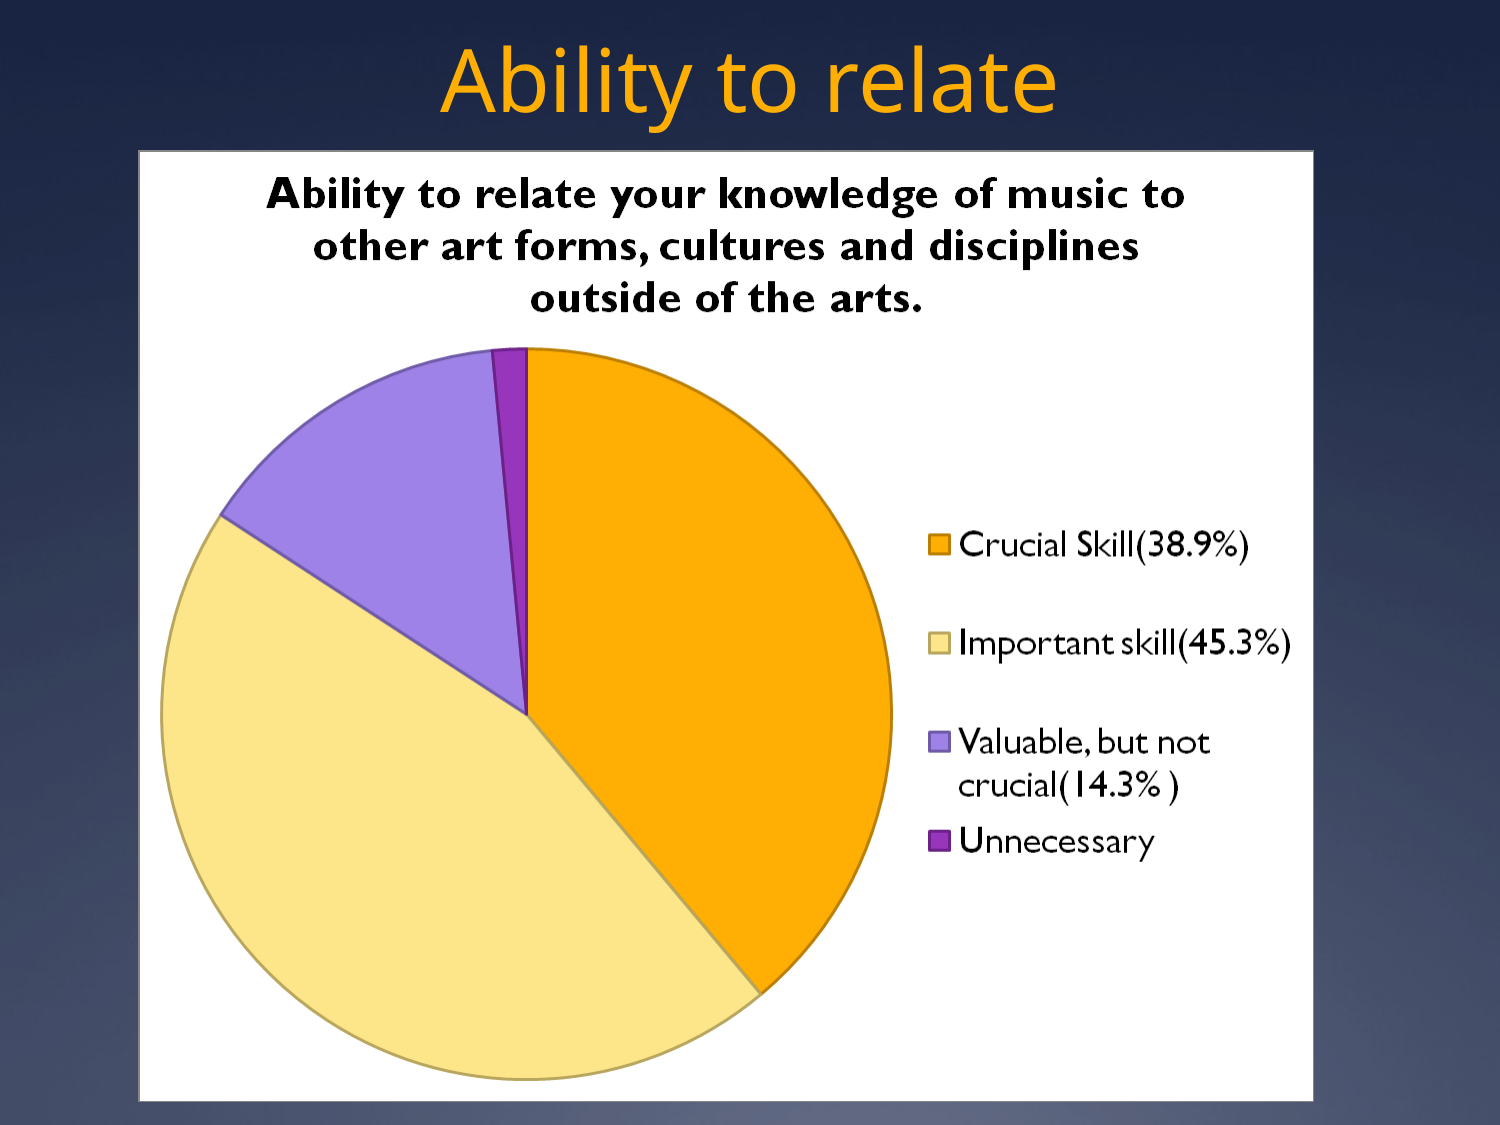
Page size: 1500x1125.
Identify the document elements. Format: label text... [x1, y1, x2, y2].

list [137, 149, 1316, 1103]
title Ability to relate [100, 17, 1400, 196]
